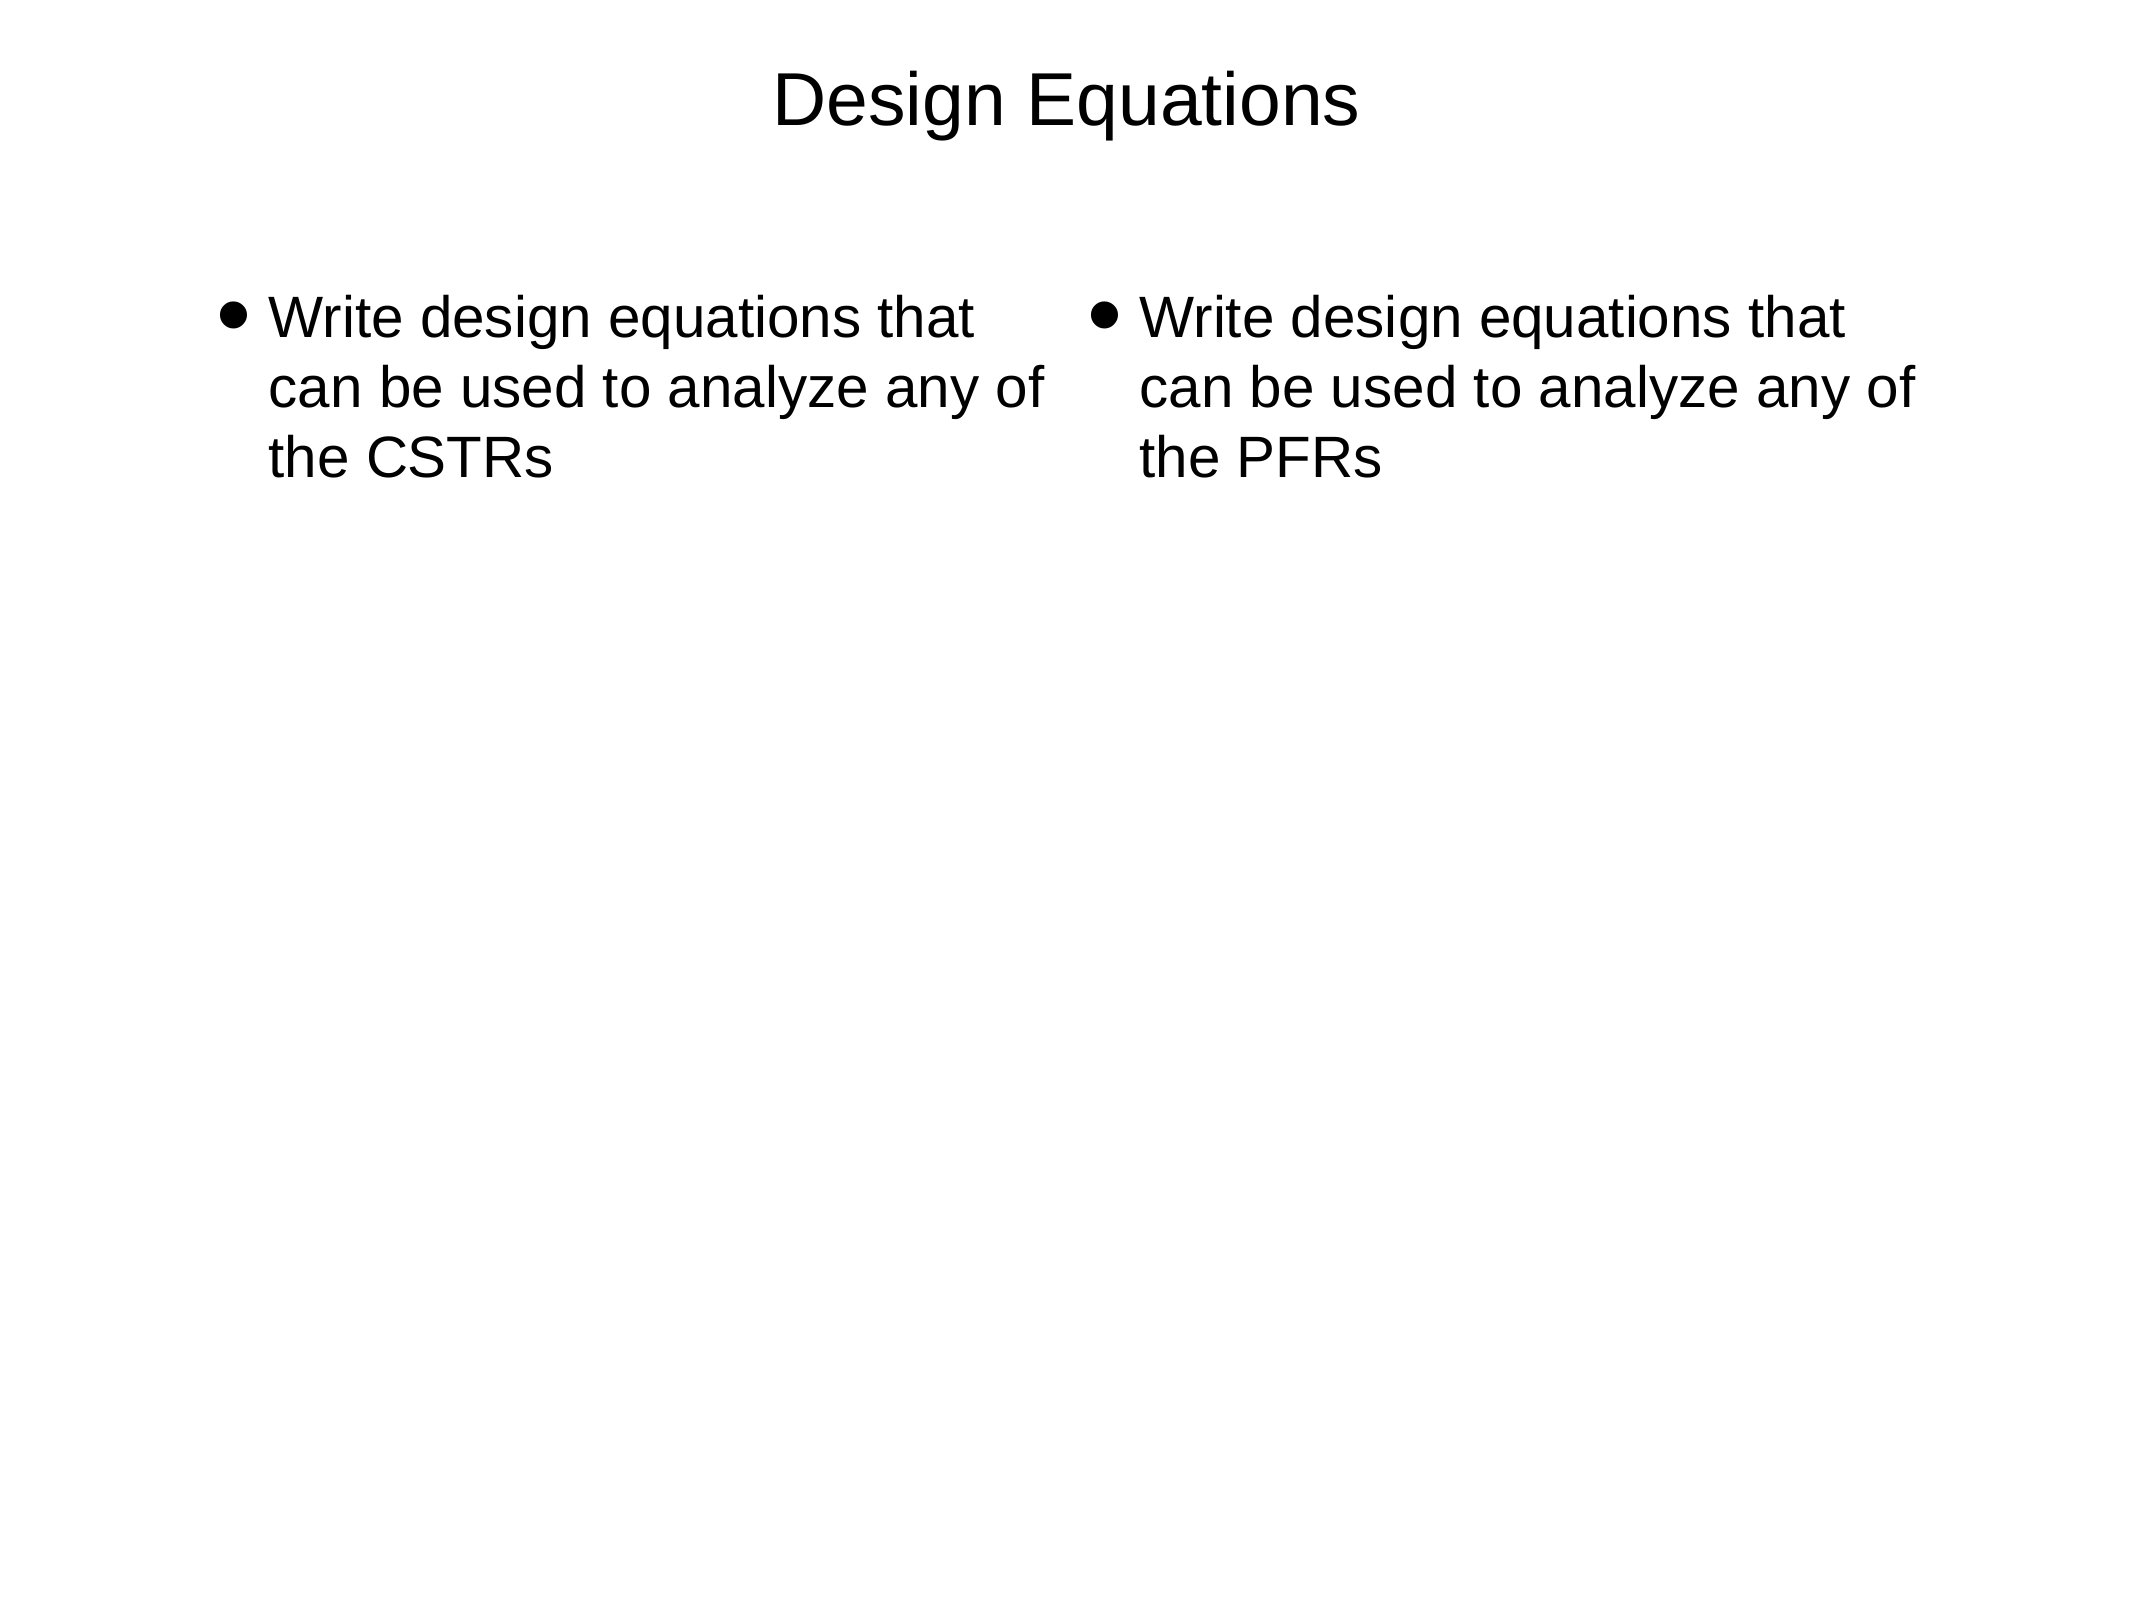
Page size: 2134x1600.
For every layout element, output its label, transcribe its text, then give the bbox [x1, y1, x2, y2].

title Design Equations [208, 41, 1925, 250]
list Write design equations that can be used to analyze any of the PFRs [1079, 270, 1925, 1467]
list Write design equations that can be used to analyze any of the CSTRs [208, 270, 1055, 1467]
